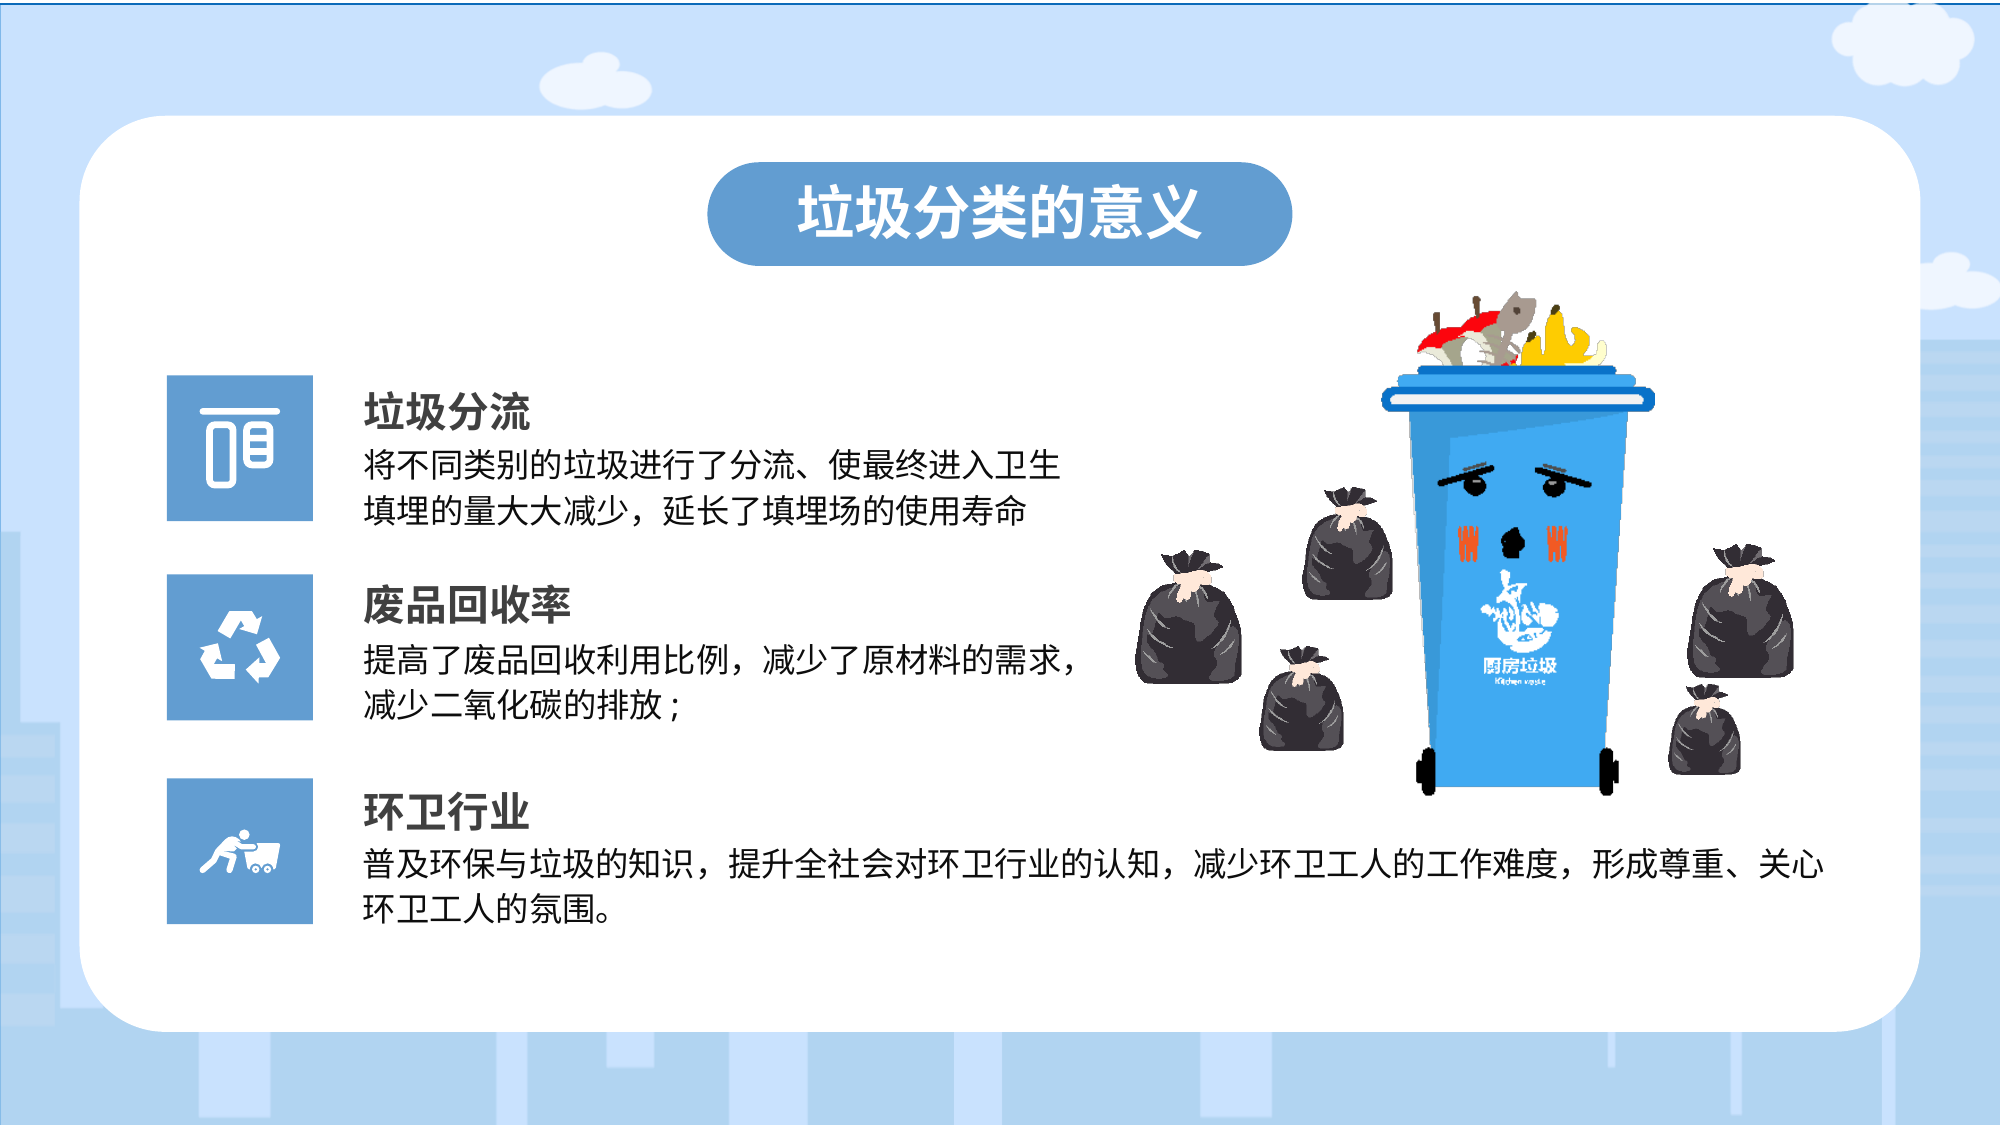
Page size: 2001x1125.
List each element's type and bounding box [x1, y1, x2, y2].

text_box [166, 778, 313, 925]
text_box [166, 574, 313, 721]
text_box [166, 375, 313, 522]
picture [0, 3, 2000, 1125]
